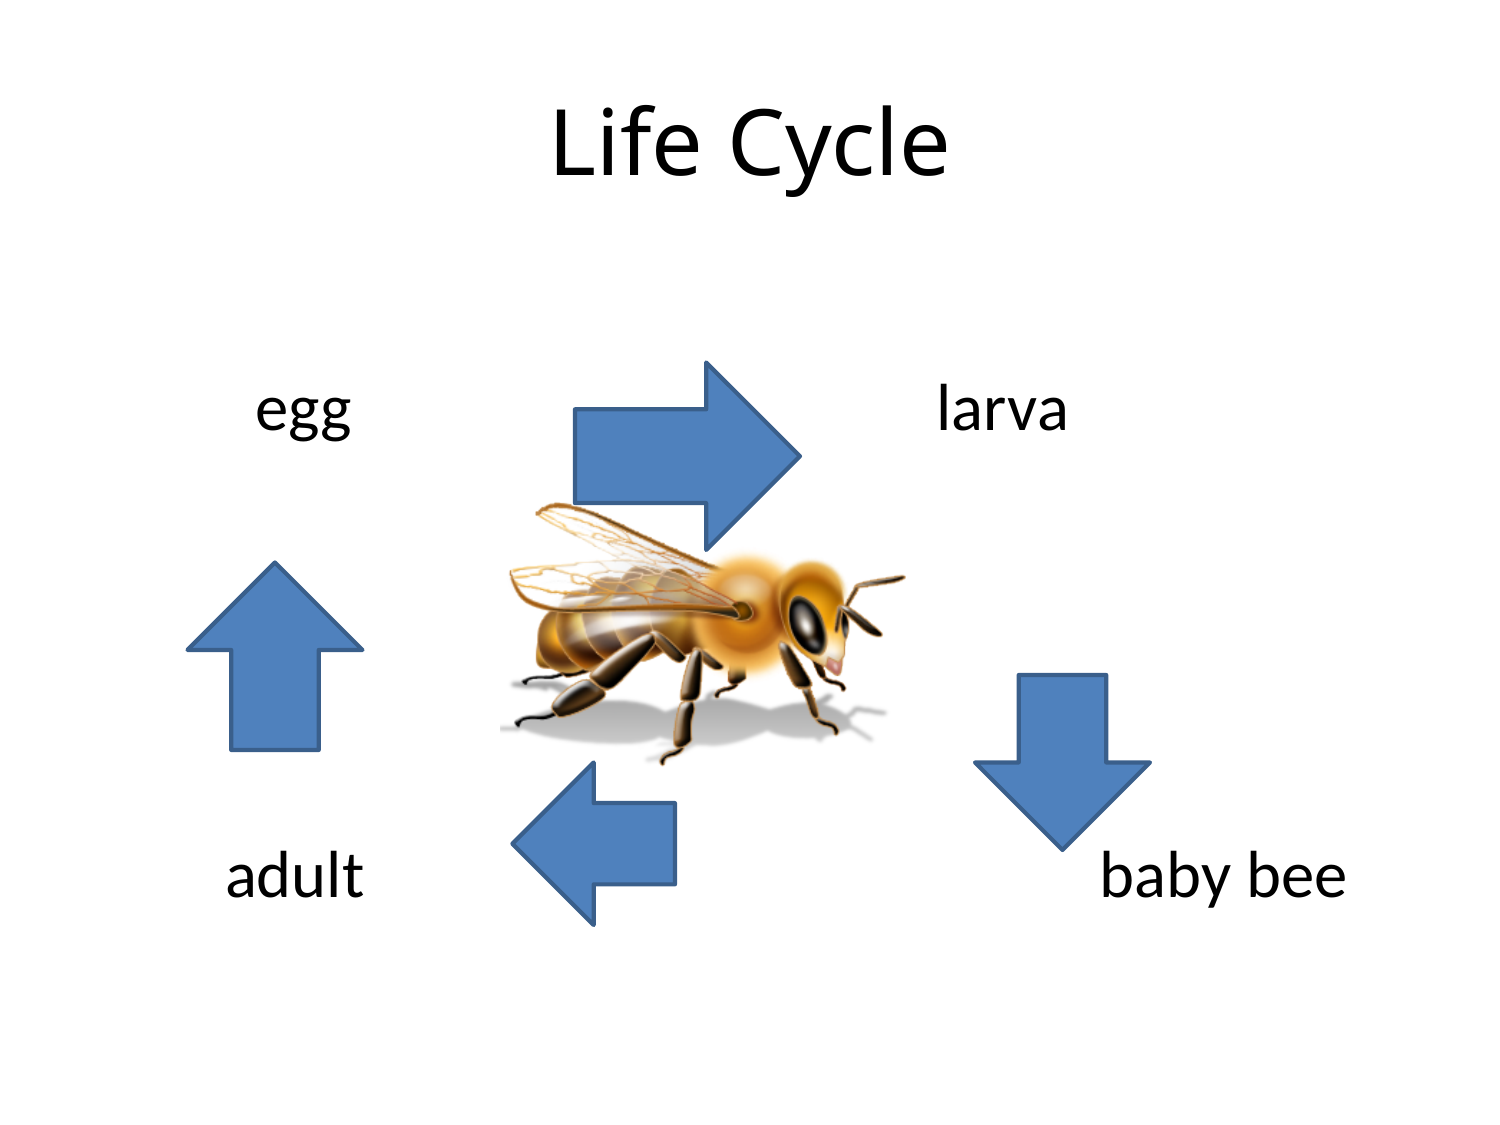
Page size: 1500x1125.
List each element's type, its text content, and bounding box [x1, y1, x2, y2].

list egg larva adult baby bee [75, 262, 1425, 1005]
text_box [525, 860, 678, 927]
text_box [572, 360, 782, 435]
text_box [185, 560, 365, 753]
title Life Cycle [75, 45, 1425, 233]
picture [499, 437, 913, 851]
text_box [973, 672, 1152, 853]
